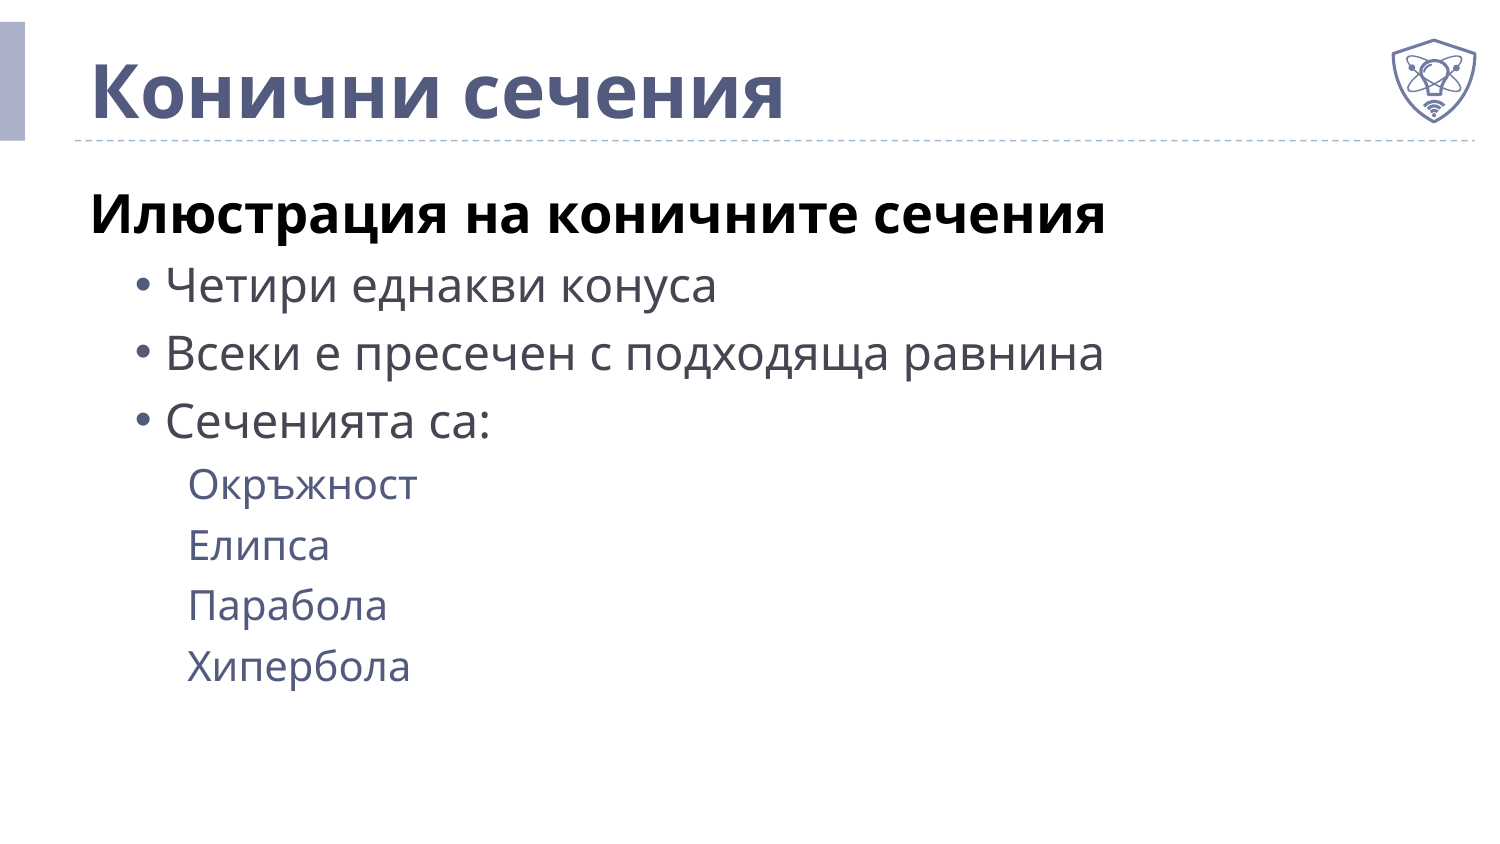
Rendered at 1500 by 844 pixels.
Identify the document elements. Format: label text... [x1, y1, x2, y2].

title Конични сечения [75, 18, 1475, 141]
list Илюстрация на коничните сечения Четири еднакви конуса Всеки е пресечен с подходяща равнина Сеченията са: Окръжност Елипса Парабола Хипербола [75, 171, 1475, 835]
